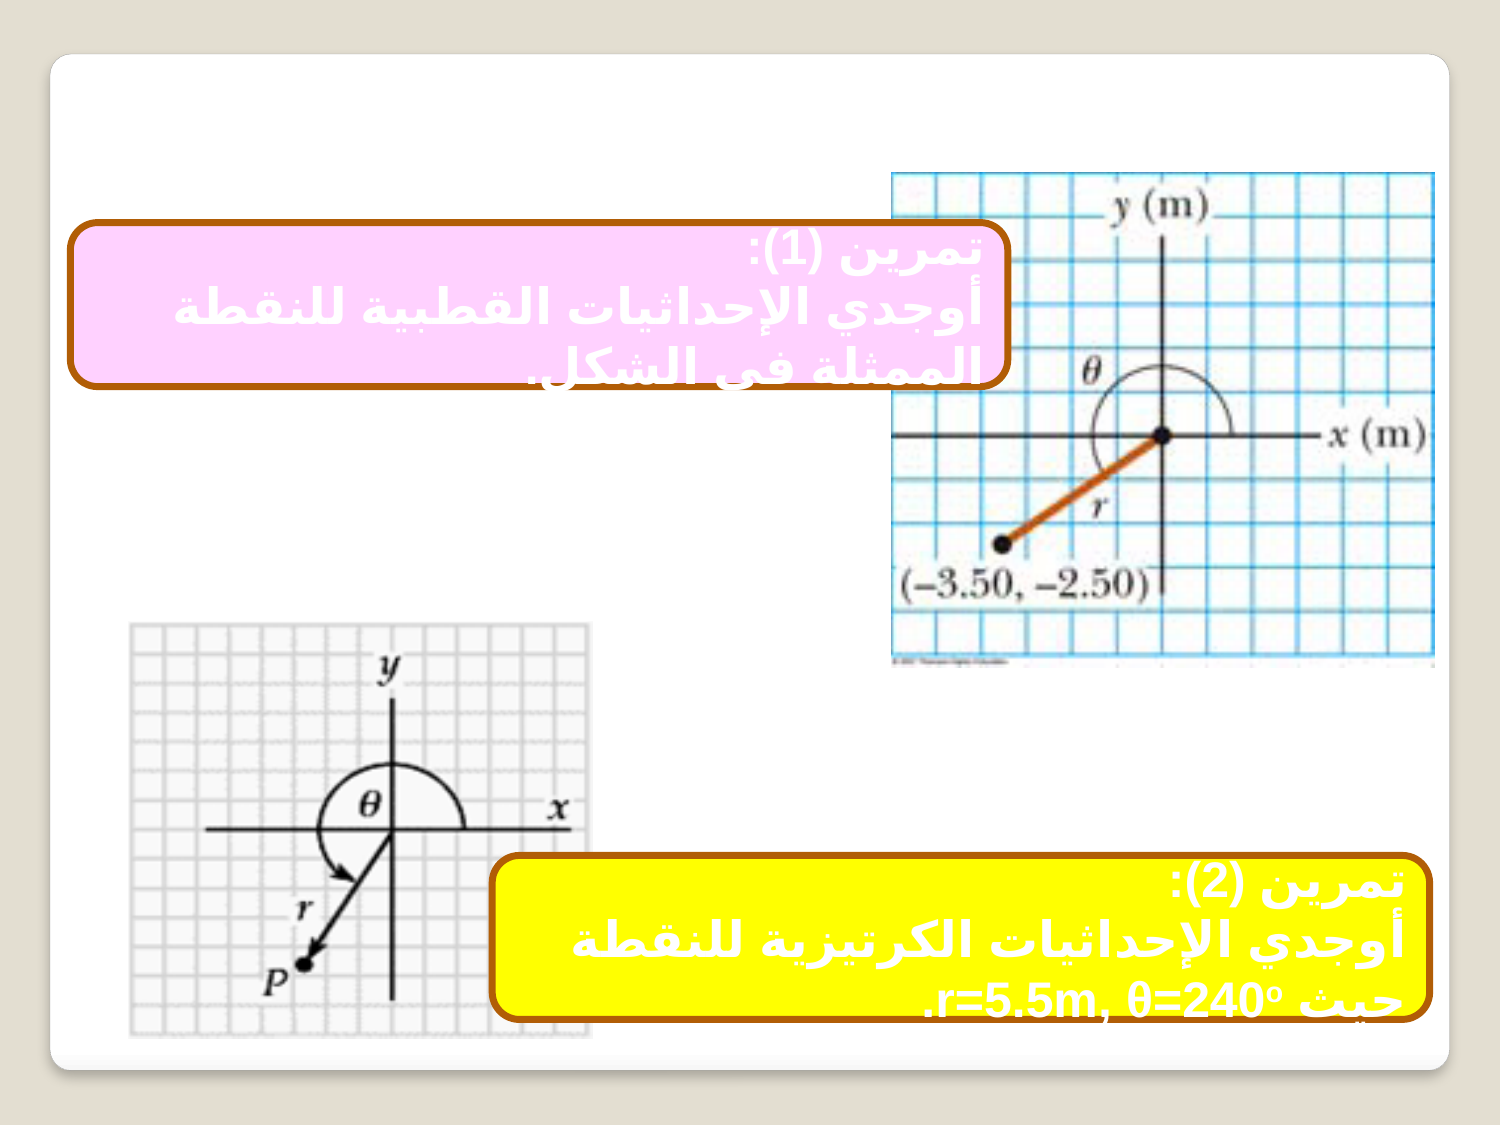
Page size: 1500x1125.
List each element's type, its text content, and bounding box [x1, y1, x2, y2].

picture [128, 620, 594, 1039]
picture [890, 171, 1435, 669]
text_box تمرين (2): أوجدي الإحداثيات الكرتيزية للنقطة حيث r=5.5m, θ=240o. [600, 851, 1434, 1023]
text_box تمرين (1): أوجدي الإحداثيات القطبية للنقطة الممثلة في الشكل. [66, 219, 883, 391]
